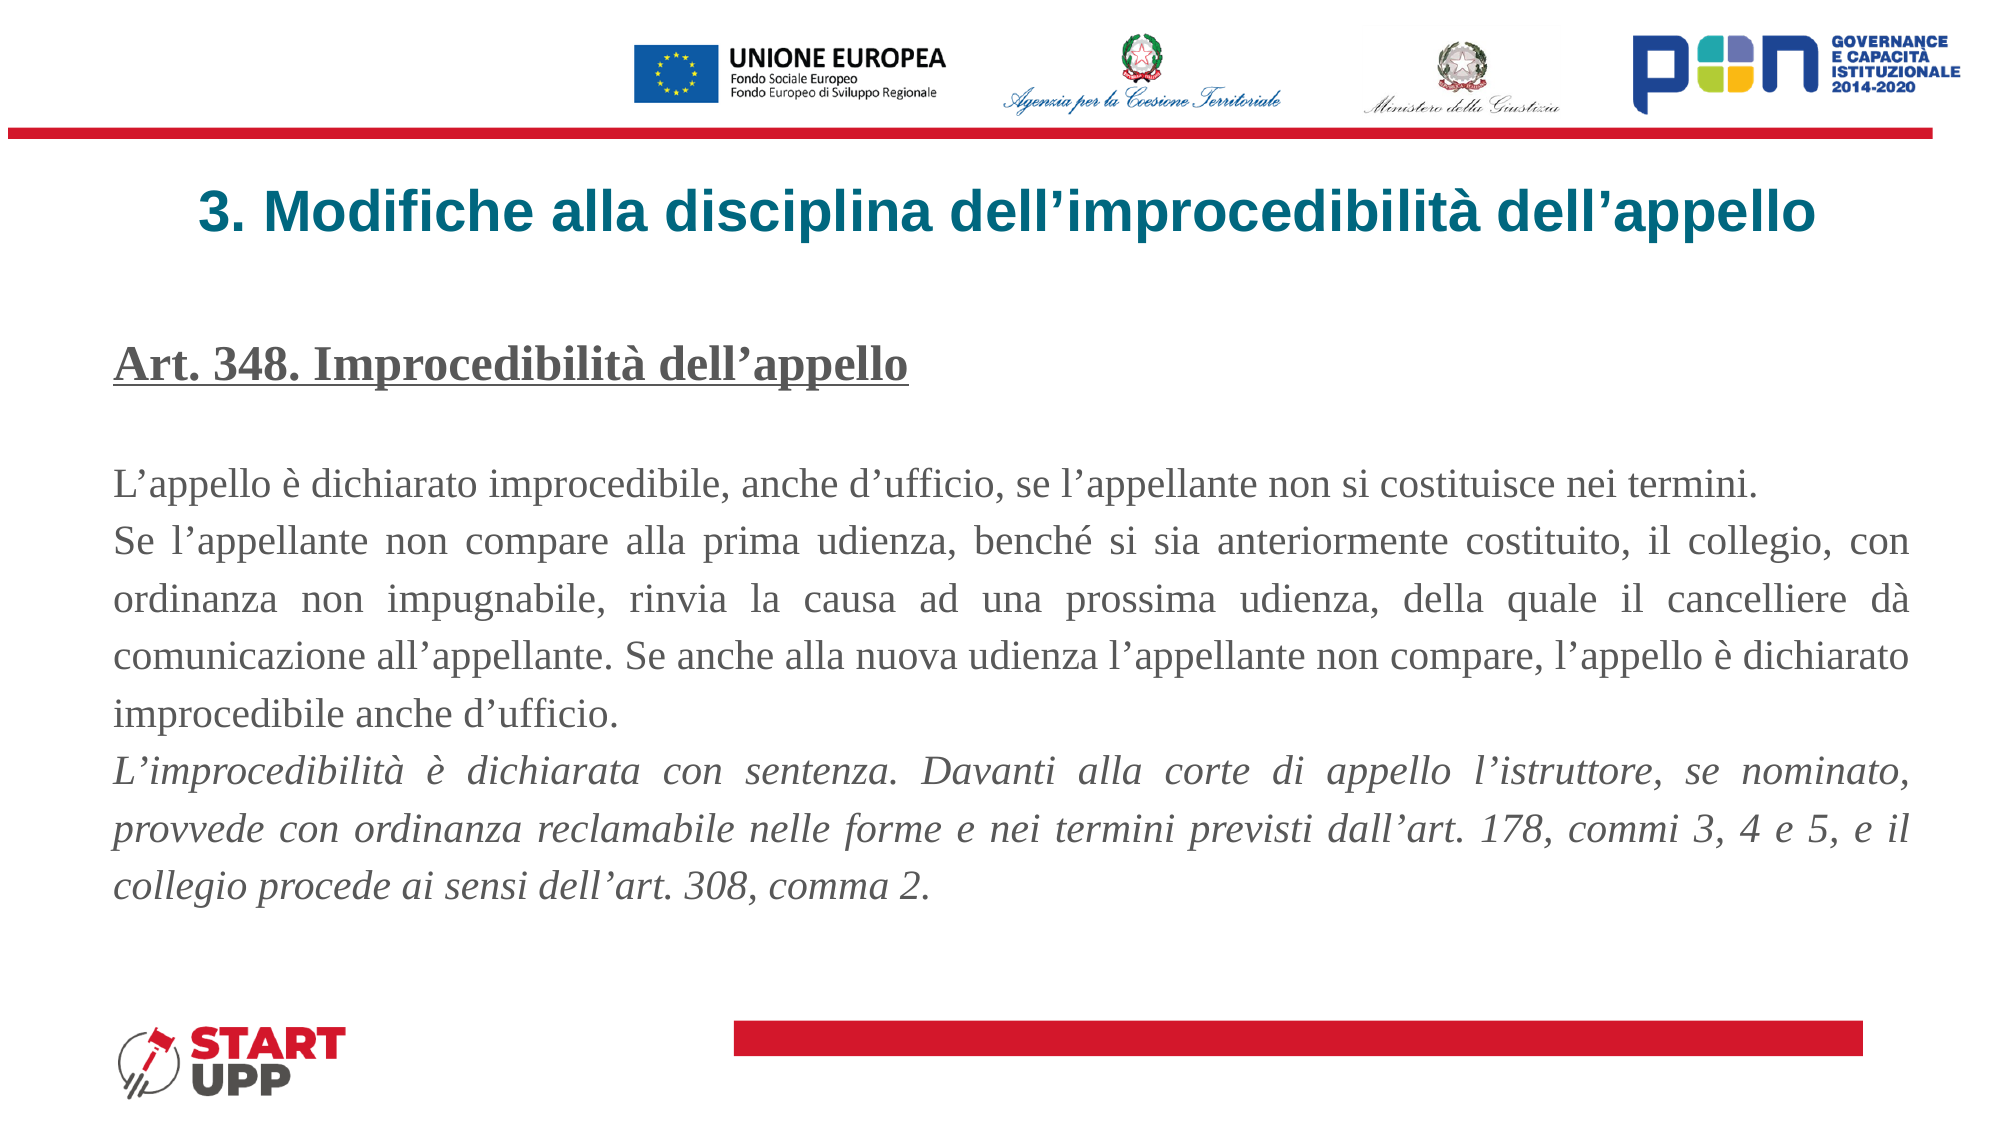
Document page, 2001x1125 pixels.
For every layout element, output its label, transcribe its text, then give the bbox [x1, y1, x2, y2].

title 3. Modifiche alla disciplina dell’improcedibilità dell’appello [67, 144, 1932, 271]
list Art. 348. Improcedibilità dell’appello L’appello è dichiarato improcedibile, anche d’ufficio, se l’appellante non si costituisce nei termini. Se l’appellante non compare alla prima udienza, benché si sia anteriormente costituito, il collegio, con ordinanza non impugnabile, rinvia la causa ad una prossima udienza, della quale il cancelliere dà comunicazione all’appellante. Se anche alla nuova udienza l’appellante non compare, l’appello è dichiarato improcedibile anche d’ufficio. L’improcedibilità è dichiarata con sentenza. Davanti alla corte di appello l’istruttore, se nominato, provvede con ordinanza reclamabile nelle forme e nei termini previsti dall’art. 178, commi 3, 4 e 5, e il collegio procede ai sensi dell’art. 308, comma 2. [67, 301, 1933, 1000]
picture [114, 1019, 351, 1103]
picture [612, 24, 1972, 119]
